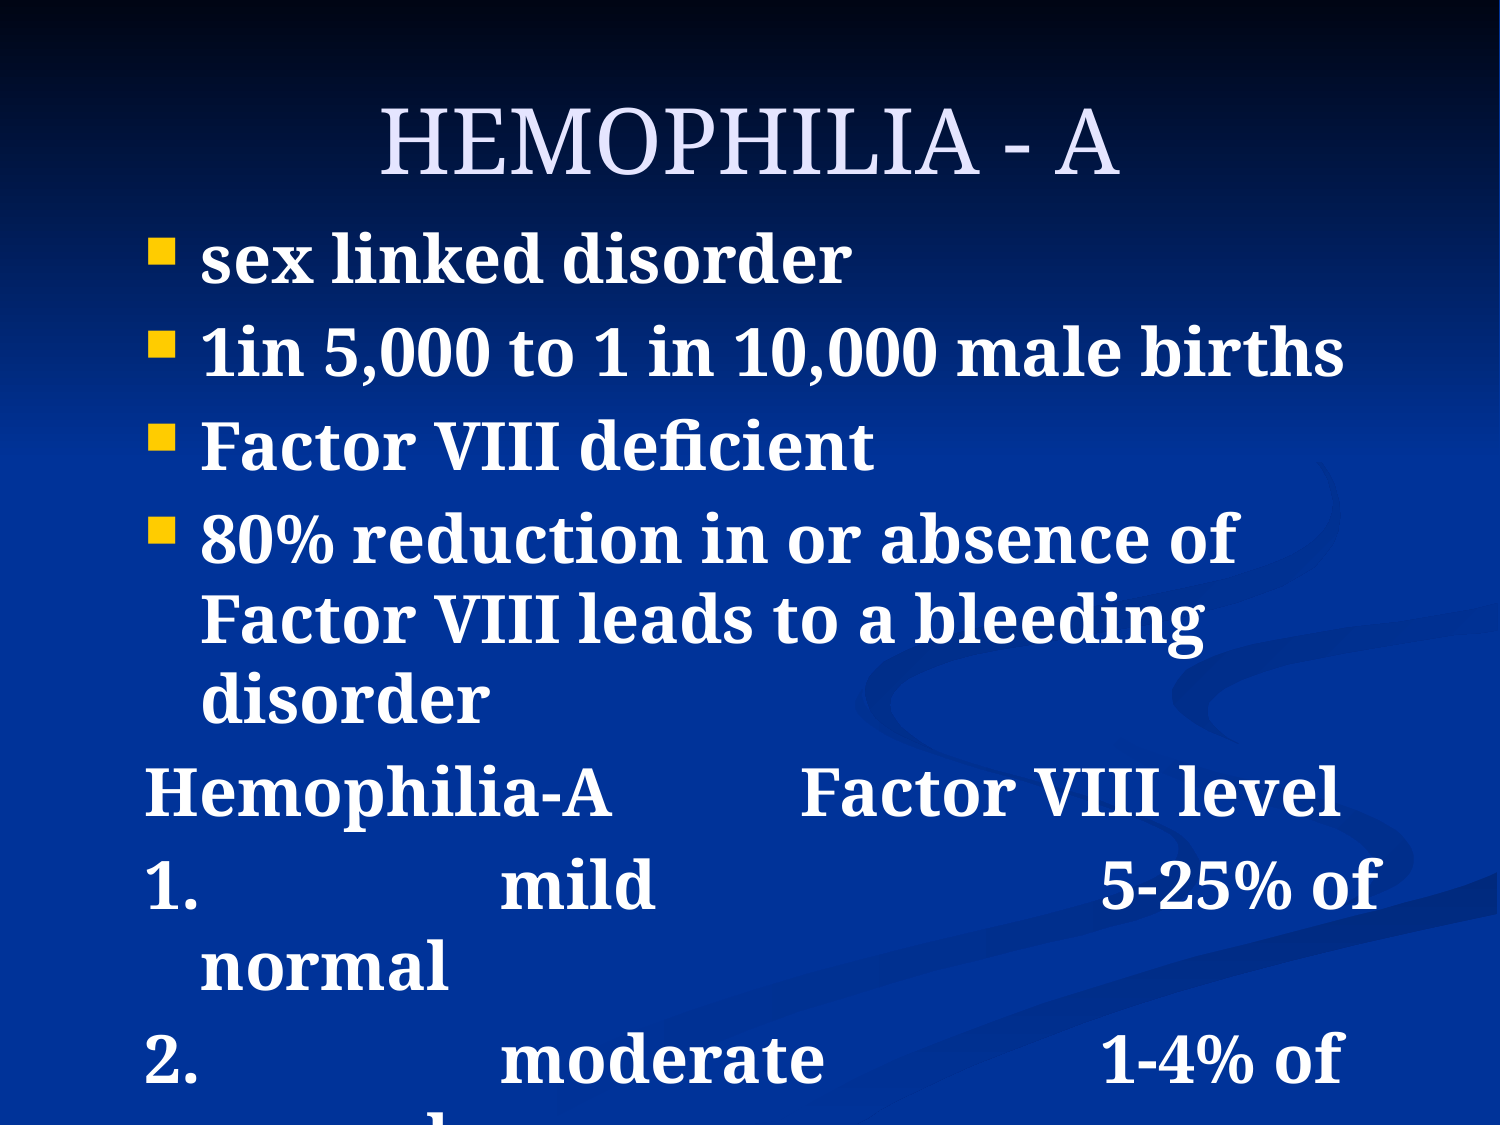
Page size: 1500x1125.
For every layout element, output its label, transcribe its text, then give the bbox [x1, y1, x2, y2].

title HEMOPHILIA - A [112, 43, 1388, 232]
list sex linked disorder 1in 5,000 to 1 in 10,000 male births Factor VIII deficient 80% reduction in or absence of Factor VIII leads to a bleeding disorder Hemophilia-A Factor VIII level 1. mild 5-25% of normal 2. moderate 1-4% of normal 3. severe < 1% of normal [128, 209, 1401, 1063]
